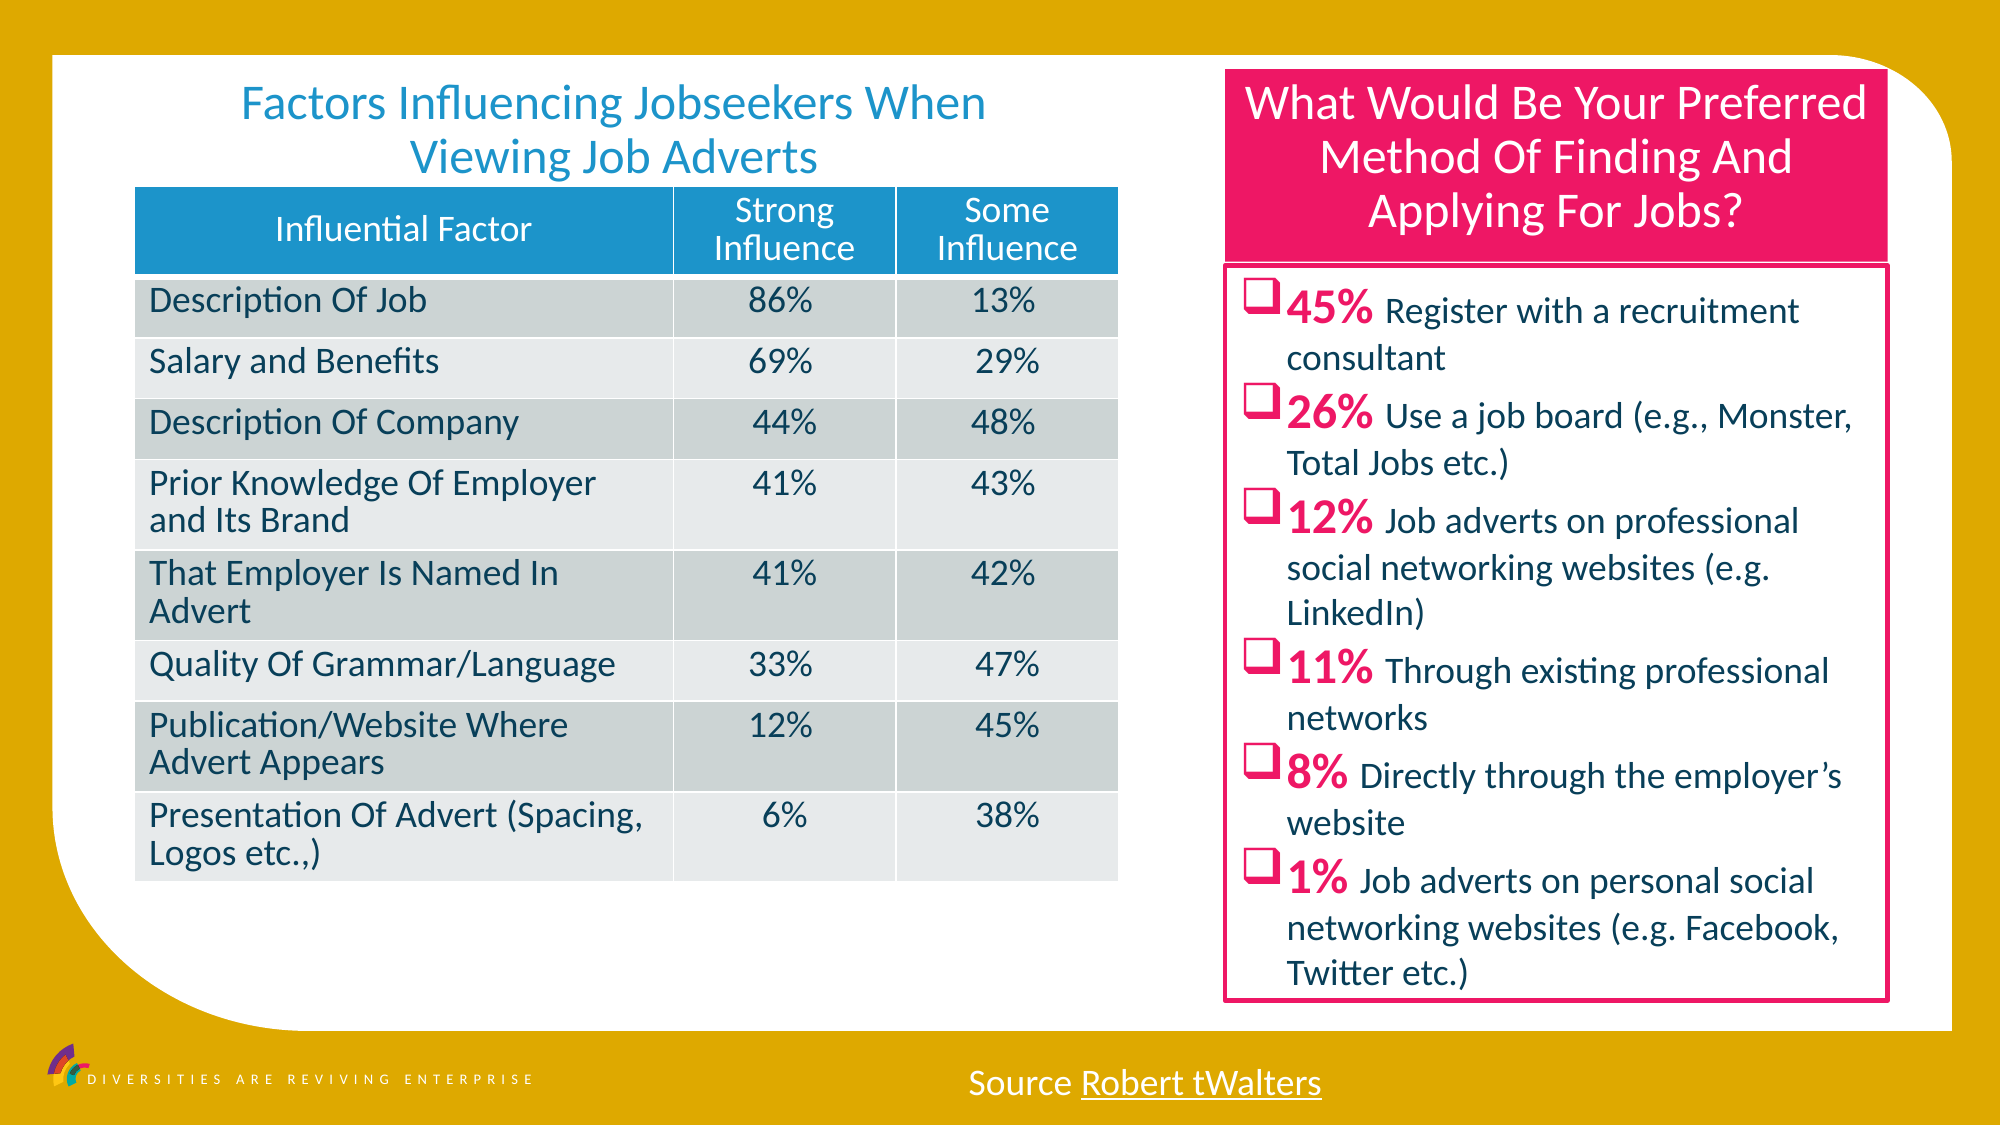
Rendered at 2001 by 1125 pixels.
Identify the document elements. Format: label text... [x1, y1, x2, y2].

table_cell Salary and Benefits [135, 339, 673, 398]
table_cell Publication/Website Where Advert Appears [135, 702, 673, 791]
table_cell Description Of Company [135, 399, 673, 459]
table_cell 69% [674, 339, 895, 398]
table_header Some Influence [897, 187, 1118, 274]
table_cell 44% [674, 399, 895, 459]
table_cell 42% [897, 551, 1118, 640]
table_cell 29% [897, 339, 1118, 398]
text_box Source Robert tWalters [953, 1050, 1337, 1111]
table_cell 45% [897, 702, 1118, 791]
table_header Strong Influence [674, 187, 895, 274]
table_cell Presentation Of Advert (Spacing, Logos etc.,) [135, 793, 673, 881]
table_cell 12% [674, 702, 895, 791]
table_cell 38% [897, 793, 1118, 881]
table_cell 33% [674, 641, 895, 700]
table_cell 41% [674, 460, 895, 549]
table_cell 48% [897, 399, 1118, 459]
table_cell 86% [674, 280, 895, 337]
table_header Influential Factor [135, 187, 673, 274]
table_cell Description Of Job [135, 280, 673, 337]
table_cell Prior Knowledge Of Employer and Its Brand [135, 460, 673, 549]
table_cell That Employer Is Named In Advert [135, 551, 673, 640]
table_cell 47% [897, 641, 1118, 700]
table_cell 43% [897, 460, 1118, 549]
table_cell Quality Of Grammar/Language [135, 641, 673, 700]
table_cell 41% [674, 551, 895, 640]
list Factors Influencing Jobseekers When Viewing Job Adverts [183, 68, 1045, 185]
table_cell 13% [897, 280, 1118, 337]
text_box 45% Register with a recruitment consultant 26% Use a job board (e.g., Monster, Total Jobs etc.) 12% Job adverts on professional social networking websites (e.g. LinkedIn) 11% Through existing professional networks 8% Directly through the employer’s website 1% Job adverts on personal social networking websites (e.g. Facebook, Twitter etc.) [1225, 265, 1888, 1001]
table_cell 6% [674, 793, 895, 881]
text_box What Would Be Your Preferred Method Of Finding And Applying For Jobs? [1225, 69, 1888, 262]
